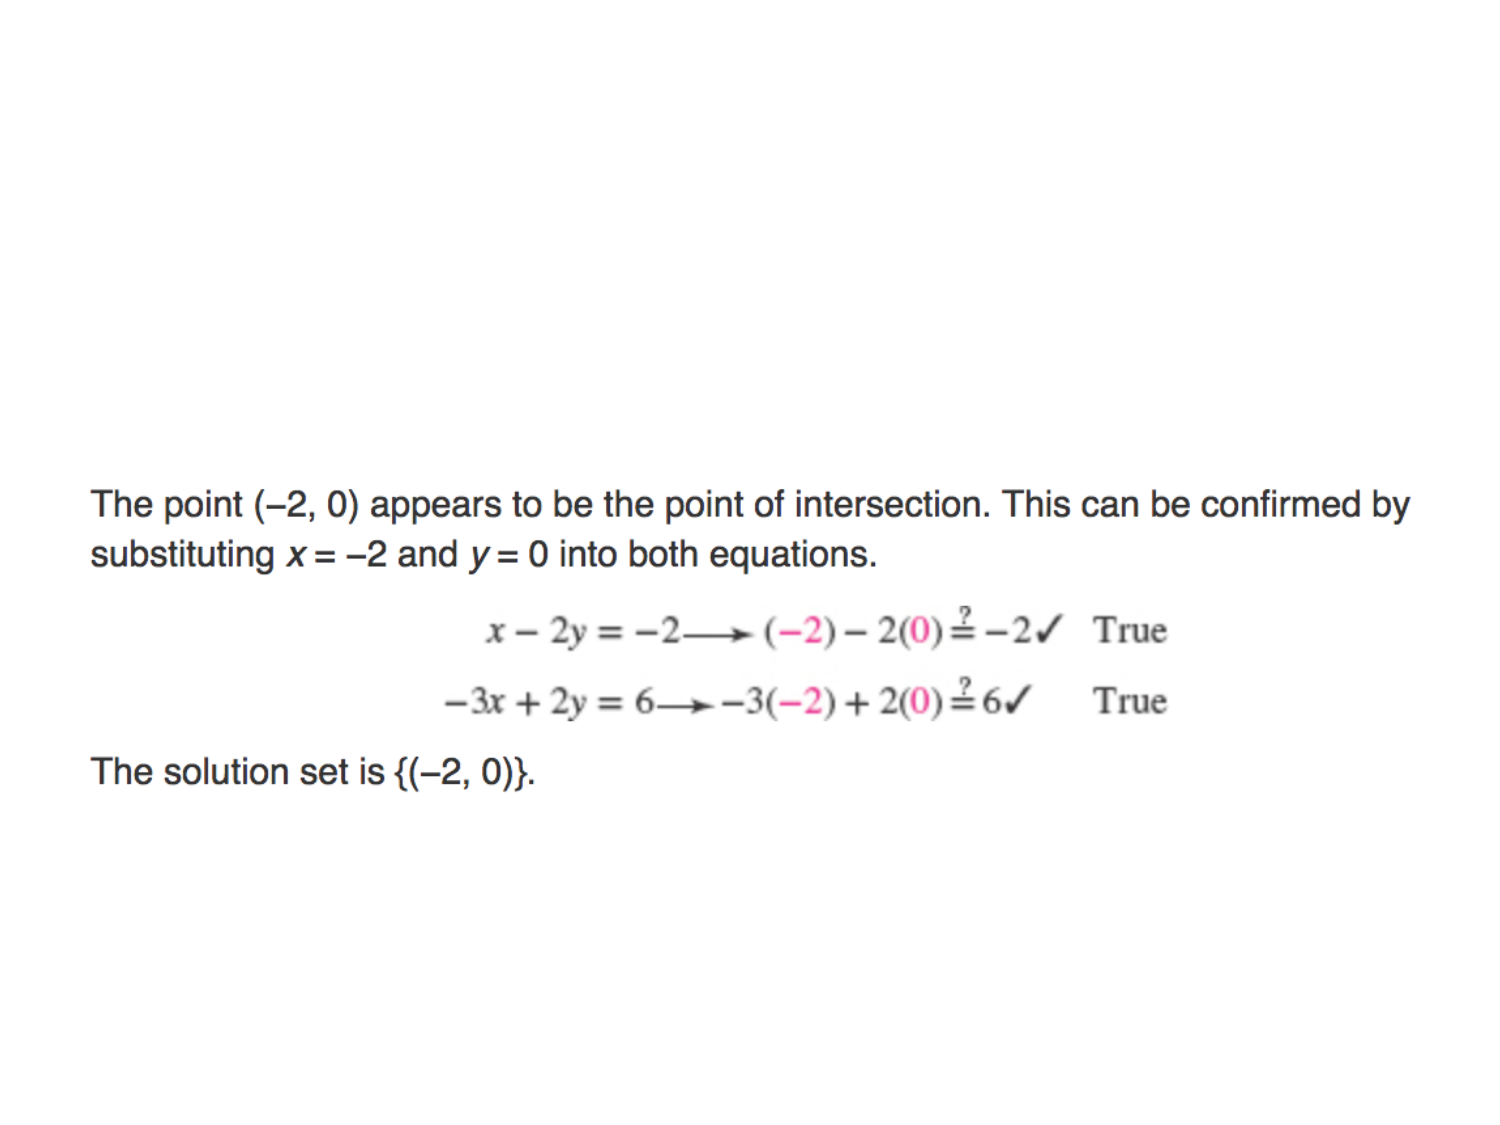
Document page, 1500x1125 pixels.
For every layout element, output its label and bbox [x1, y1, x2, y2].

list [74, 262, 1426, 1006]
